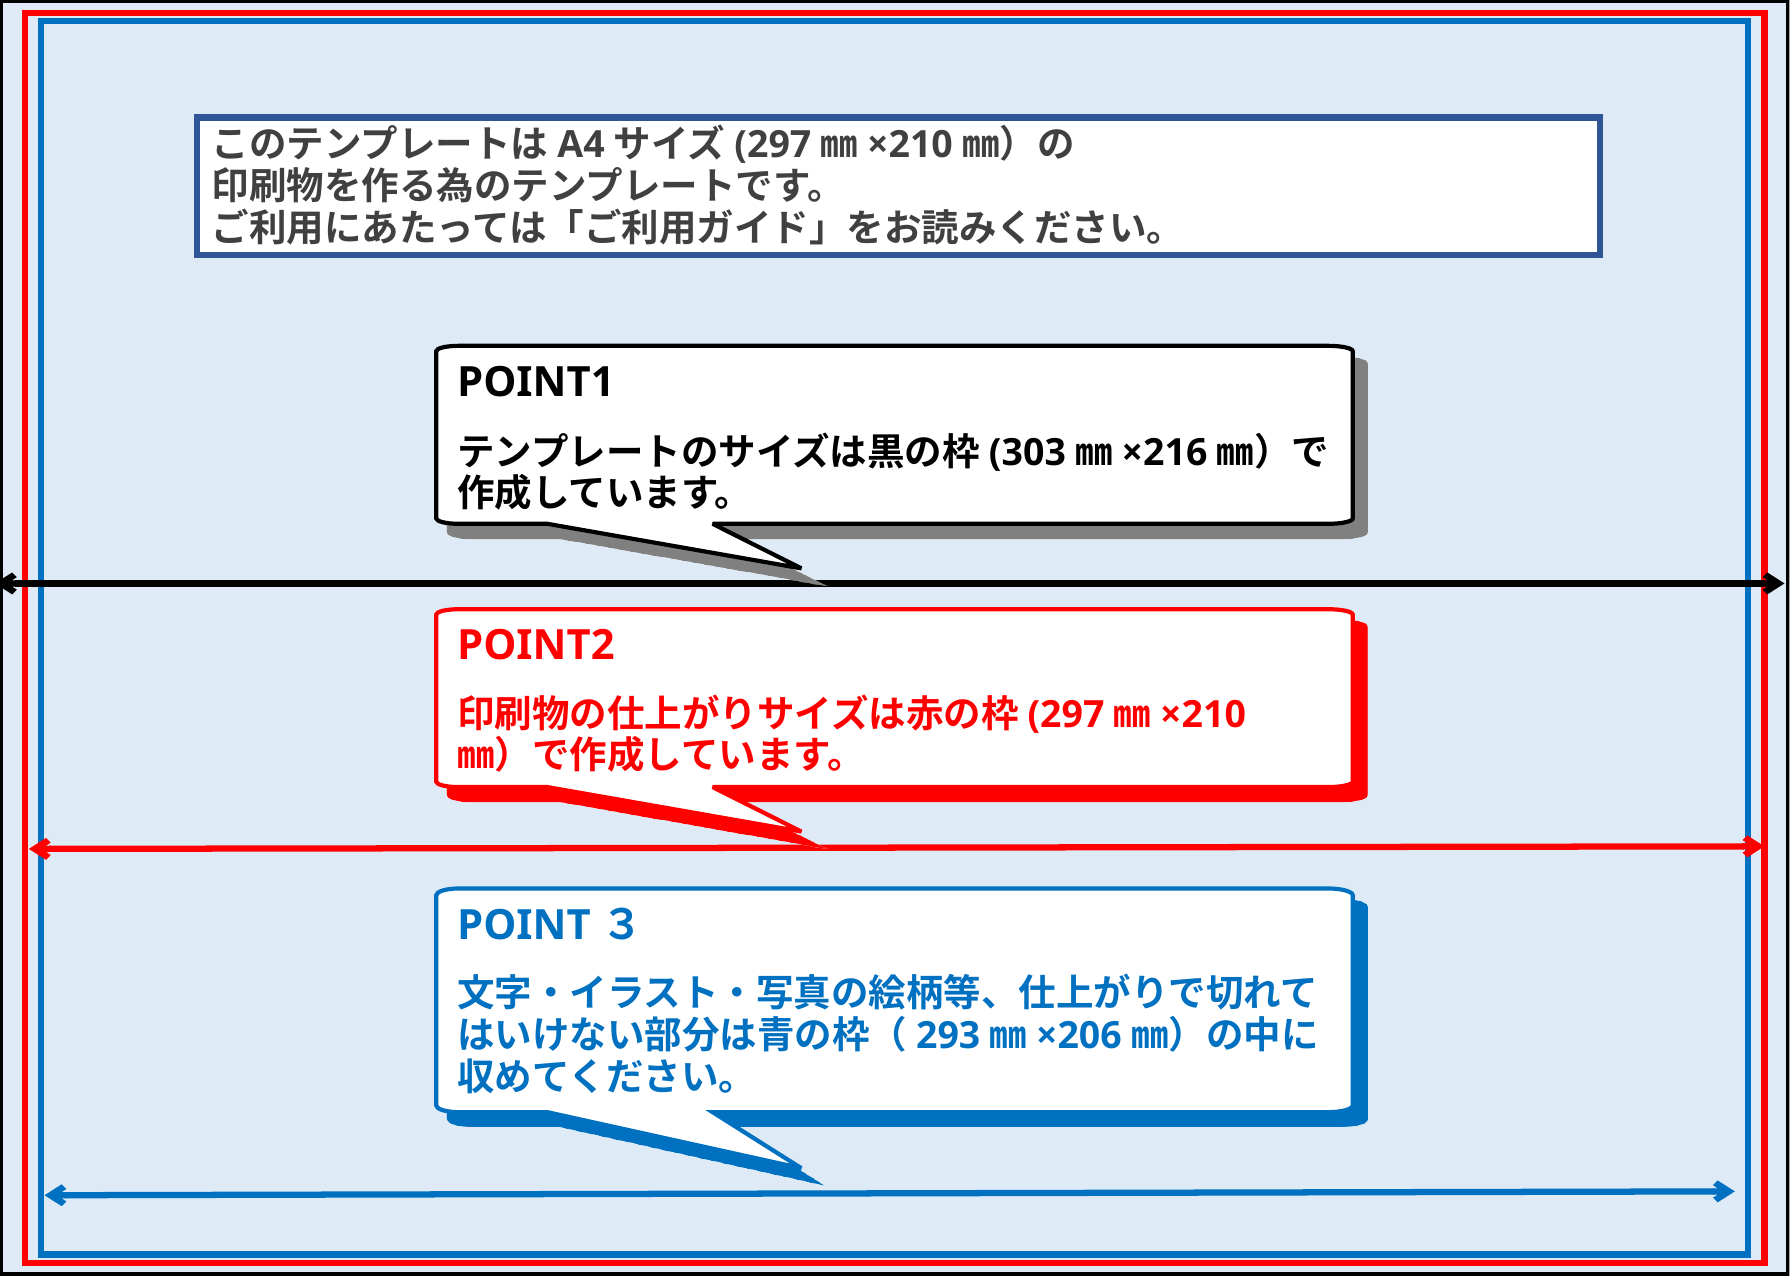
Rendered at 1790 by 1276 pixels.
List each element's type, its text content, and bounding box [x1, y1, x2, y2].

text_box [40, 587, 1749, 845]
text_box POINT３ 文字・イラスト・写真の絵柄等、仕上がりで切れてはいけない部分は青の枠（293㎜×206㎜）の中に収めてください。 [436, 888, 1353, 1169]
text_box [40, 20, 1749, 580]
text_box [24, 12, 1765, 580]
text_box [24, 587, 1765, 1264]
text_box このテンプレートはA4サイズ(297㎜×210㎜）の 印刷物を作る為のテンプレートです。 ご利用にあたっては「ご利用ガイド」をお読みください。 [196, 116, 1601, 256]
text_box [44, 1191, 1735, 1196]
text_box POINT2 印刷物の仕上がりサイズは赤の枠(297㎜×210㎜）で作成しています。 [436, 609, 1353, 832]
text_box [40, 850, 1749, 1255]
text_box [0, 0, 1790, 1276]
text_box POINT1 テンプレートのサイズは黒の枠(303㎜×216㎜）で作成しています。 [436, 345, 1353, 569]
